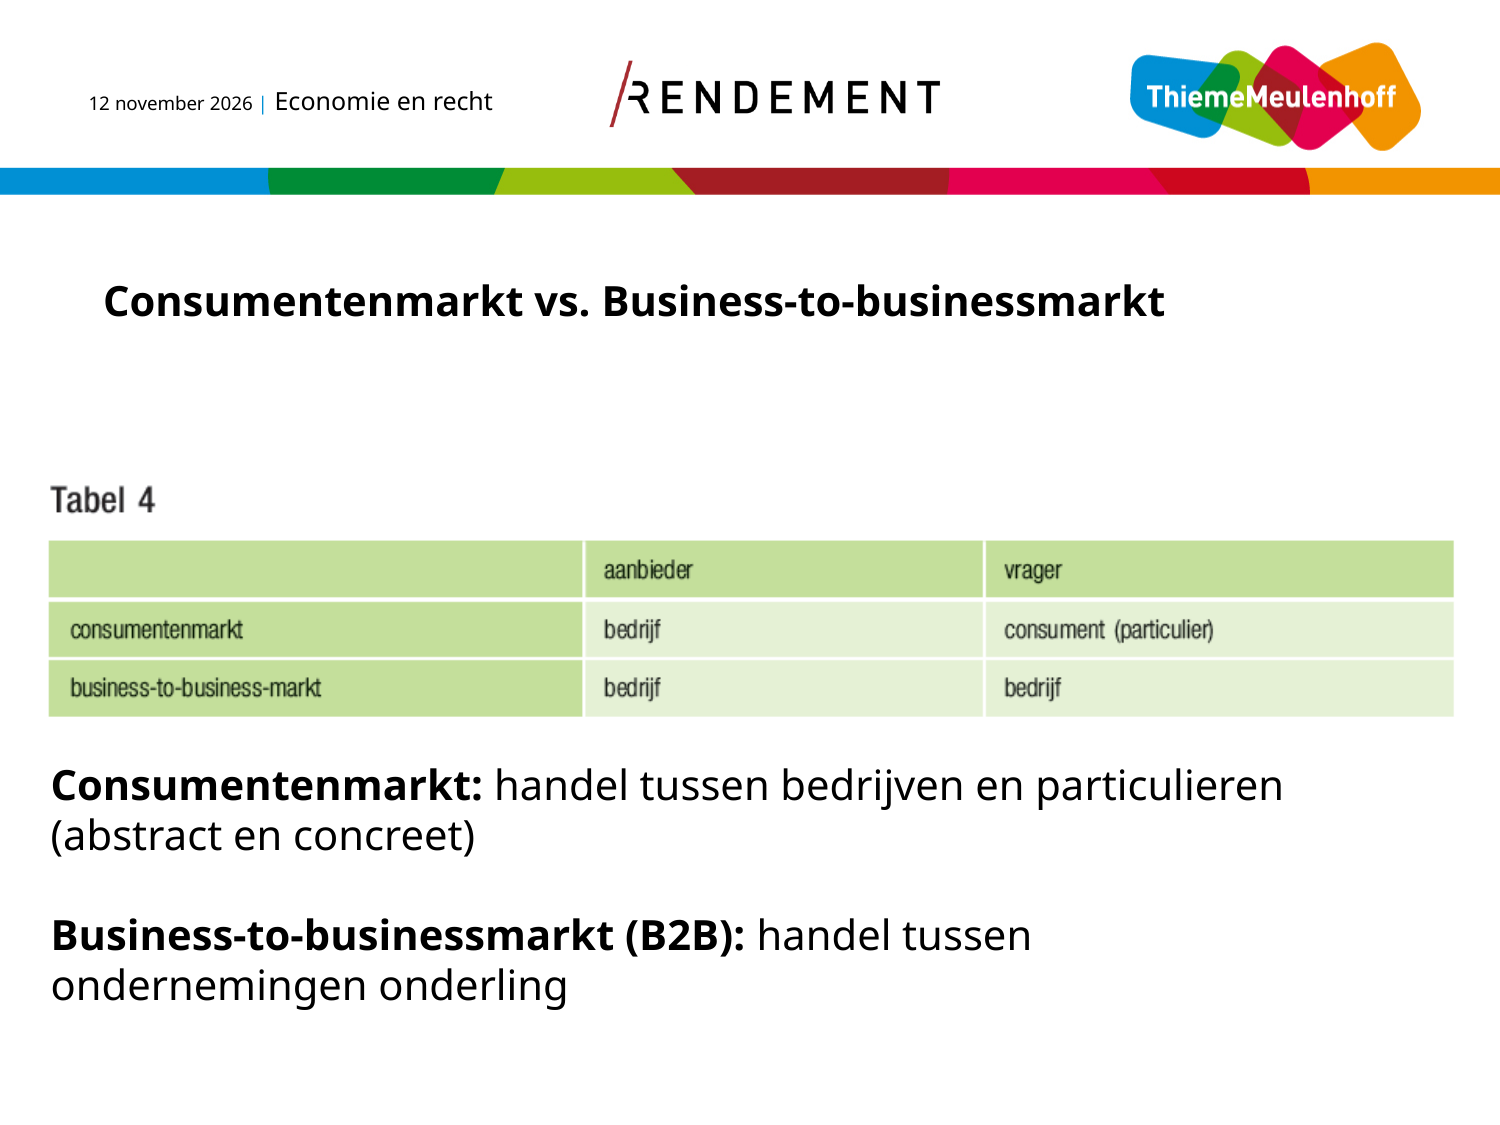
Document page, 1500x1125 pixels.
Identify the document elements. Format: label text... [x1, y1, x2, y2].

picture [0, 0, 1500, 208]
footer 1 maart 2015 | Economie en recht [88, 85, 573, 138]
text_box Consumentenmarkt: handel tussen bedrijven en particulieren (abstract en concreet) Business-to-businessmarkt (B2B): handel tussen ondernemingen onderling [35, 751, 1347, 1017]
text_box Consumentenmarkt vs. Business-to-businessmarkt [88, 267, 1400, 332]
picture [35, 467, 1465, 728]
